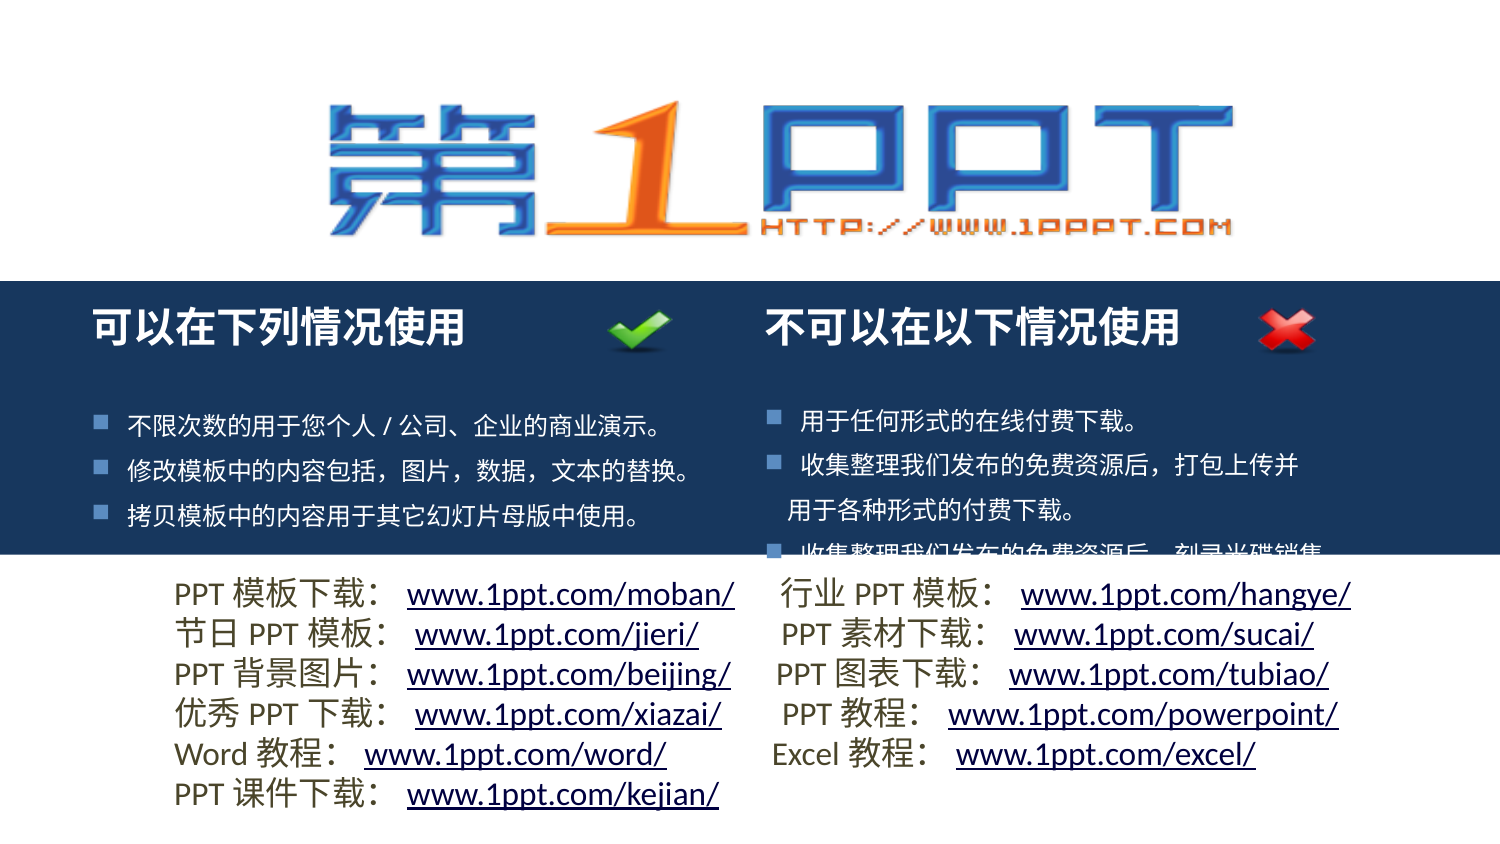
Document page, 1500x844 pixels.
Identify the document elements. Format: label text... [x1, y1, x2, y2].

picture [307, 87, 1259, 254]
text_box 不可以在以下情况使用 用于任何形式的在线付费下载。 收集整理我们发布的免费资源后，打包上传并 用于各种形式的付费下载。 收集整理我们发布的免费资源后，刻录光碟销售。 [750, 293, 1424, 537]
text_box 可以在下列情况使用 不限次数的用于您个人/公司、企业的商业演示。 修改模板中的内容包括，图片，数据，文本的替换。 拷贝模板中的内容用于其它幻灯片母版中使用。 [76, 293, 750, 537]
picture [607, 305, 673, 355]
picture [1253, 305, 1319, 355]
text_box PPT模板下载：www.1ppt.com/moban/ 行业PPT模板：www.1ppt.com/hangye/ 节日PPT模板：www.1ppt.com/jieri/ PPT素材下载：www.1ppt.com/sucai/ PPT背景图片：www.1ppt.com/beijing/ PPT图表下载：www.1ppt.com/tubiao/ 优秀PPT下载：www.1ppt.com/xiazai/ PPT教程：www.1ppt.com/powerpoint/ Word教程：www.1ppt.com/word/ Excel教程：www.1ppt.com/excel/ PPT课件下载：www.1ppt.com/kejian/ [157, 555, 1467, 844]
text_box [0, 281, 1500, 555]
